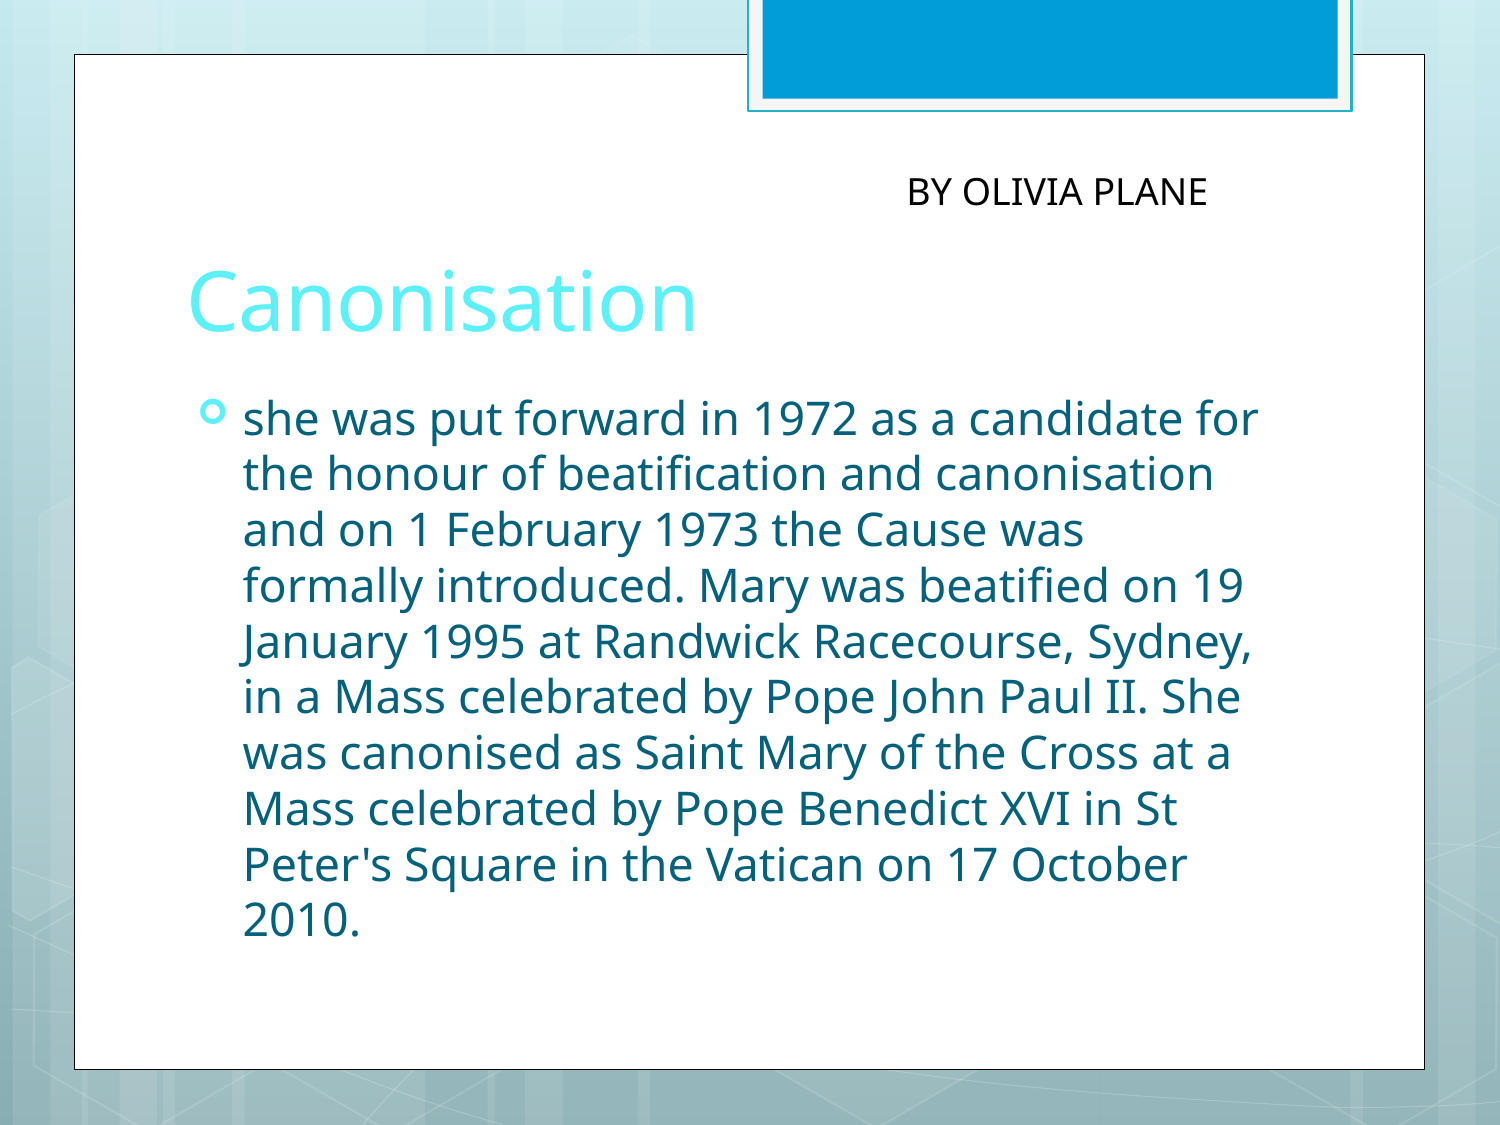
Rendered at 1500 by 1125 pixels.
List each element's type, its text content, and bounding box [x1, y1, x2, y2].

text_box BY OLIVIA PLANE [891, 160, 1353, 221]
title Canonisation [171, 168, 1324, 357]
list she was put forward in 1972 as a candidate for the honour of beatification and canonisation and on 1 February 1973 the Cause was formally introduced. Mary was beatified on 19 January 1995 at Randwick Racecourse, Sydney, in a Mass celebrated by Pope John Paul II. She was canonised as Saint Mary of the Cross at a Mass celebrated by Pope Benedict XVI in St Peter's Square in the Vatican on 17 October 2010. [171, 381, 1283, 957]
